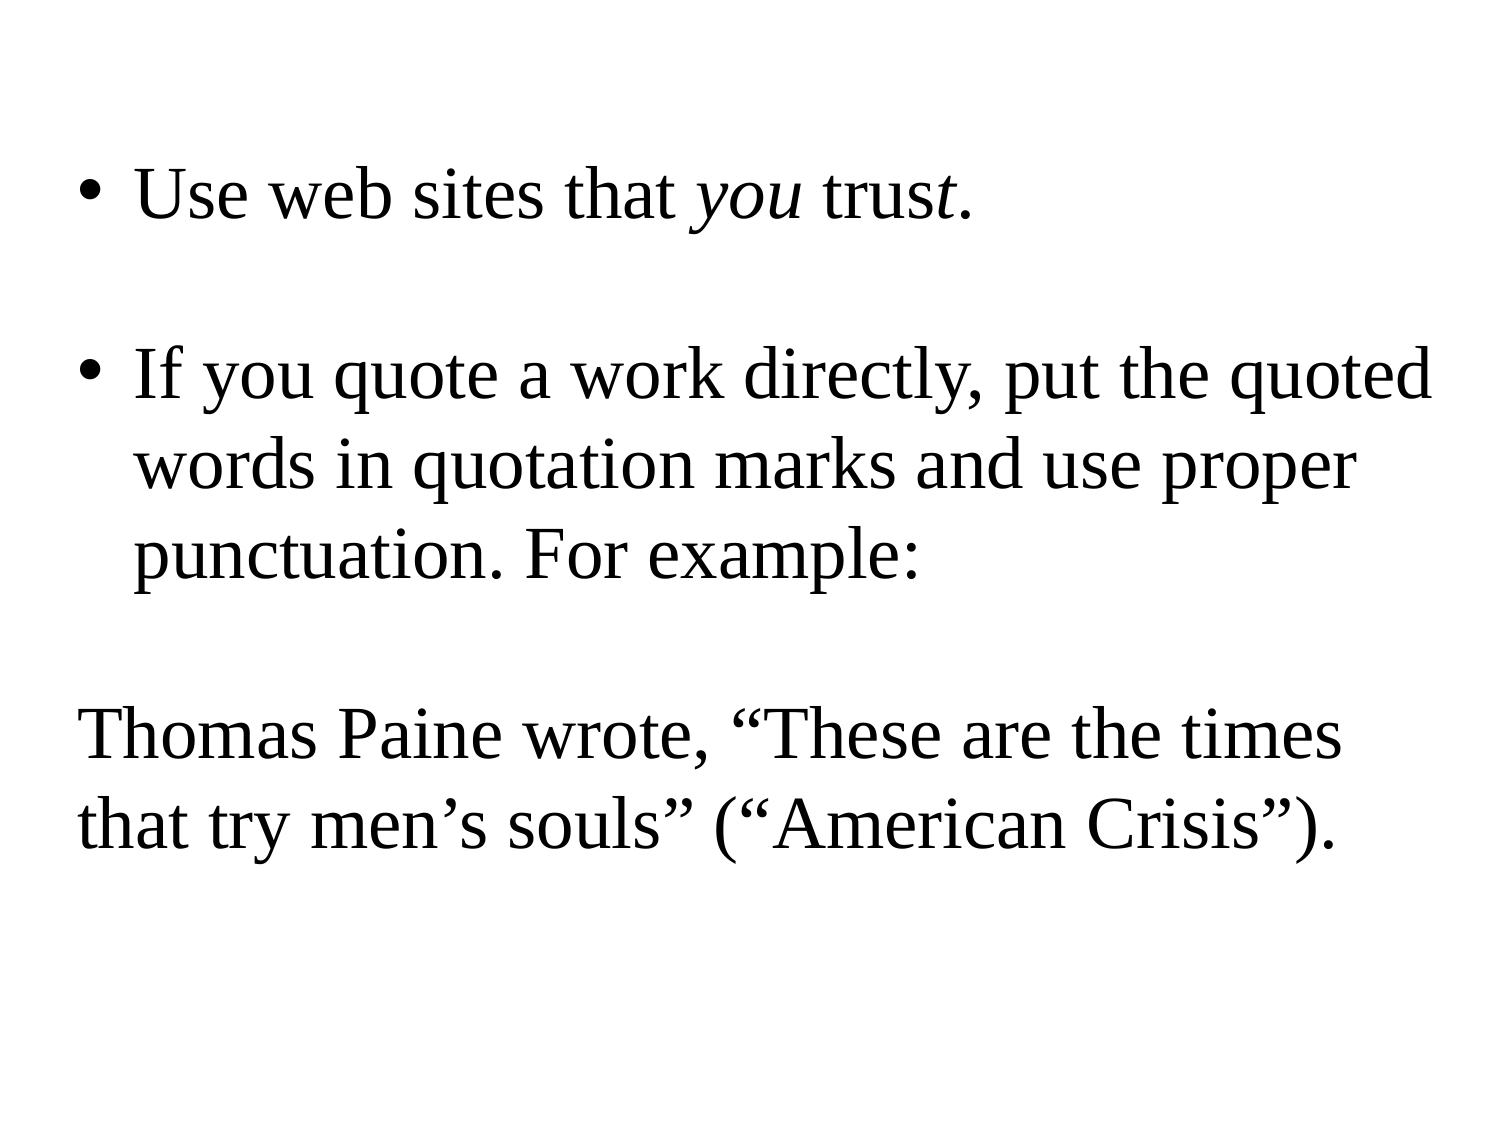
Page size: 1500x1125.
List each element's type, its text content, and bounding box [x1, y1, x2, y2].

text_box Use web sites that you trust. If you quote a work directly, put the quoted words in quotation marks and use proper punctuation. For example: Thomas Paine wrote, “These are the times that try men’s souls” (“American Crisis”). [62, 76, 1456, 916]
